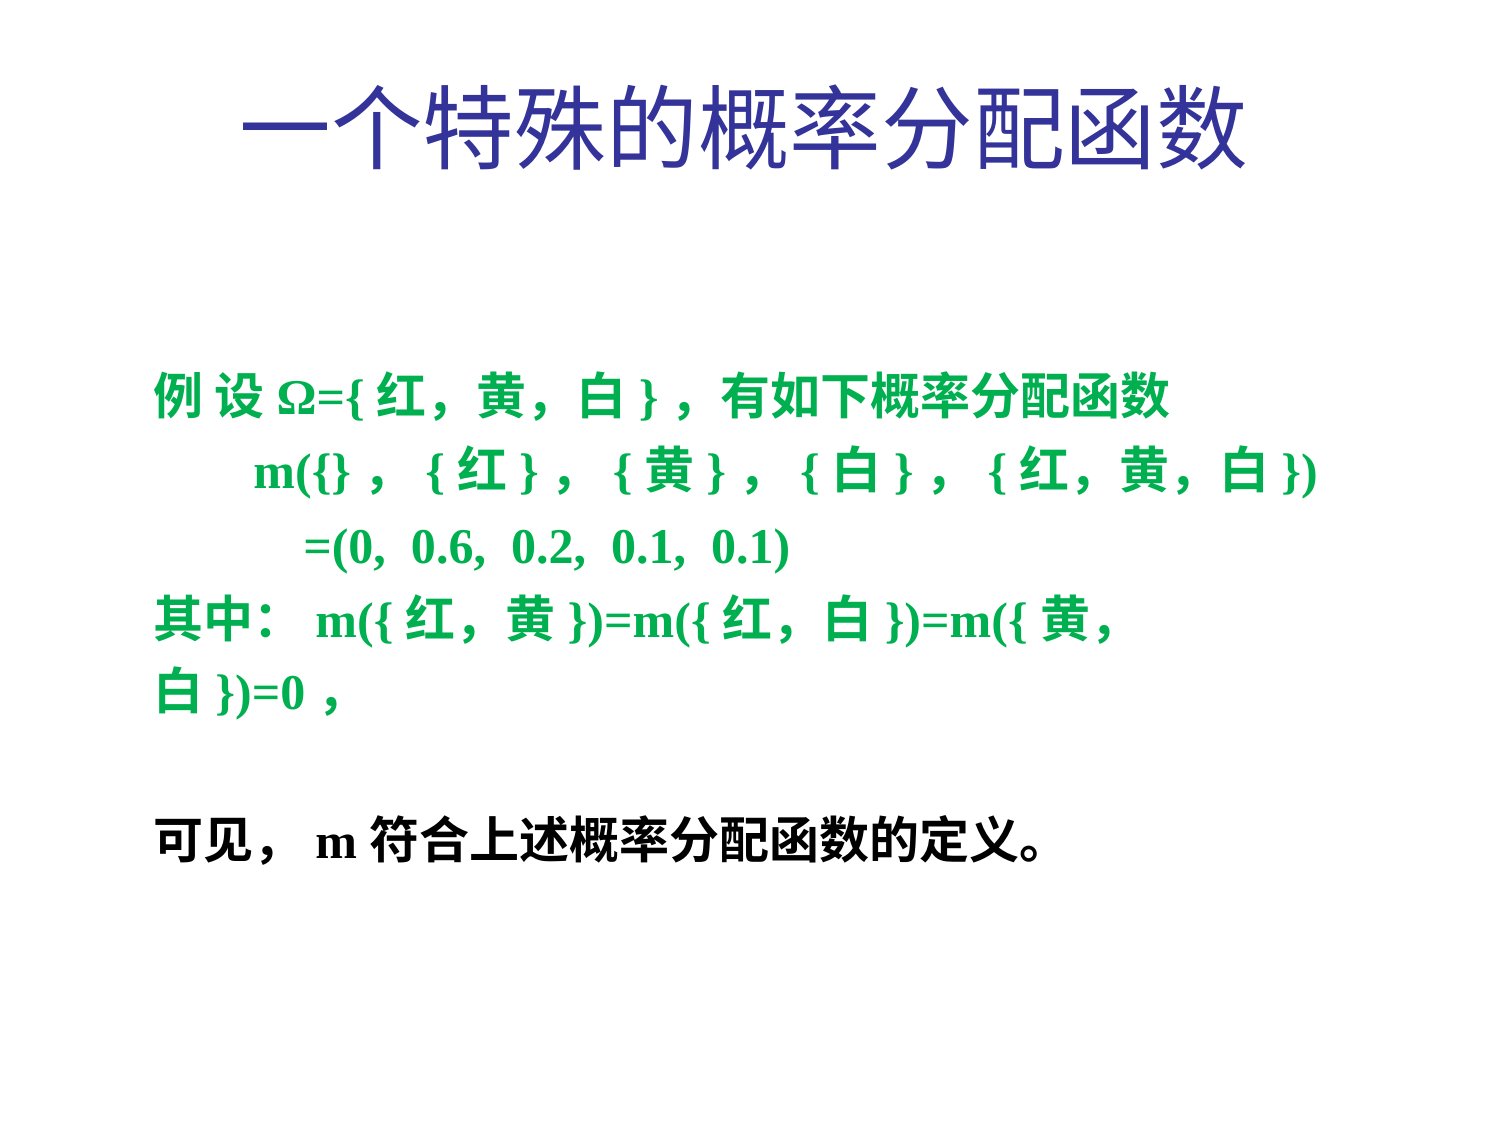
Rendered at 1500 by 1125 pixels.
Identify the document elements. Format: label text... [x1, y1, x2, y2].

text_box 一个特殊的概率分配函数 [194, 31, 1294, 220]
text_box 例 设Ω={红，黄，白}，有如下概率分配函数 m({}，{红}，{黄}，{白}，{红，黄，白}) =(0, 0.6, 0.2, 0.1, 0.1) 其中：m({红，黄})=m({红，白})=m({黄，白})=0， 可见，m符合上述概率分配函数的定义。 [138, 344, 1350, 876]
